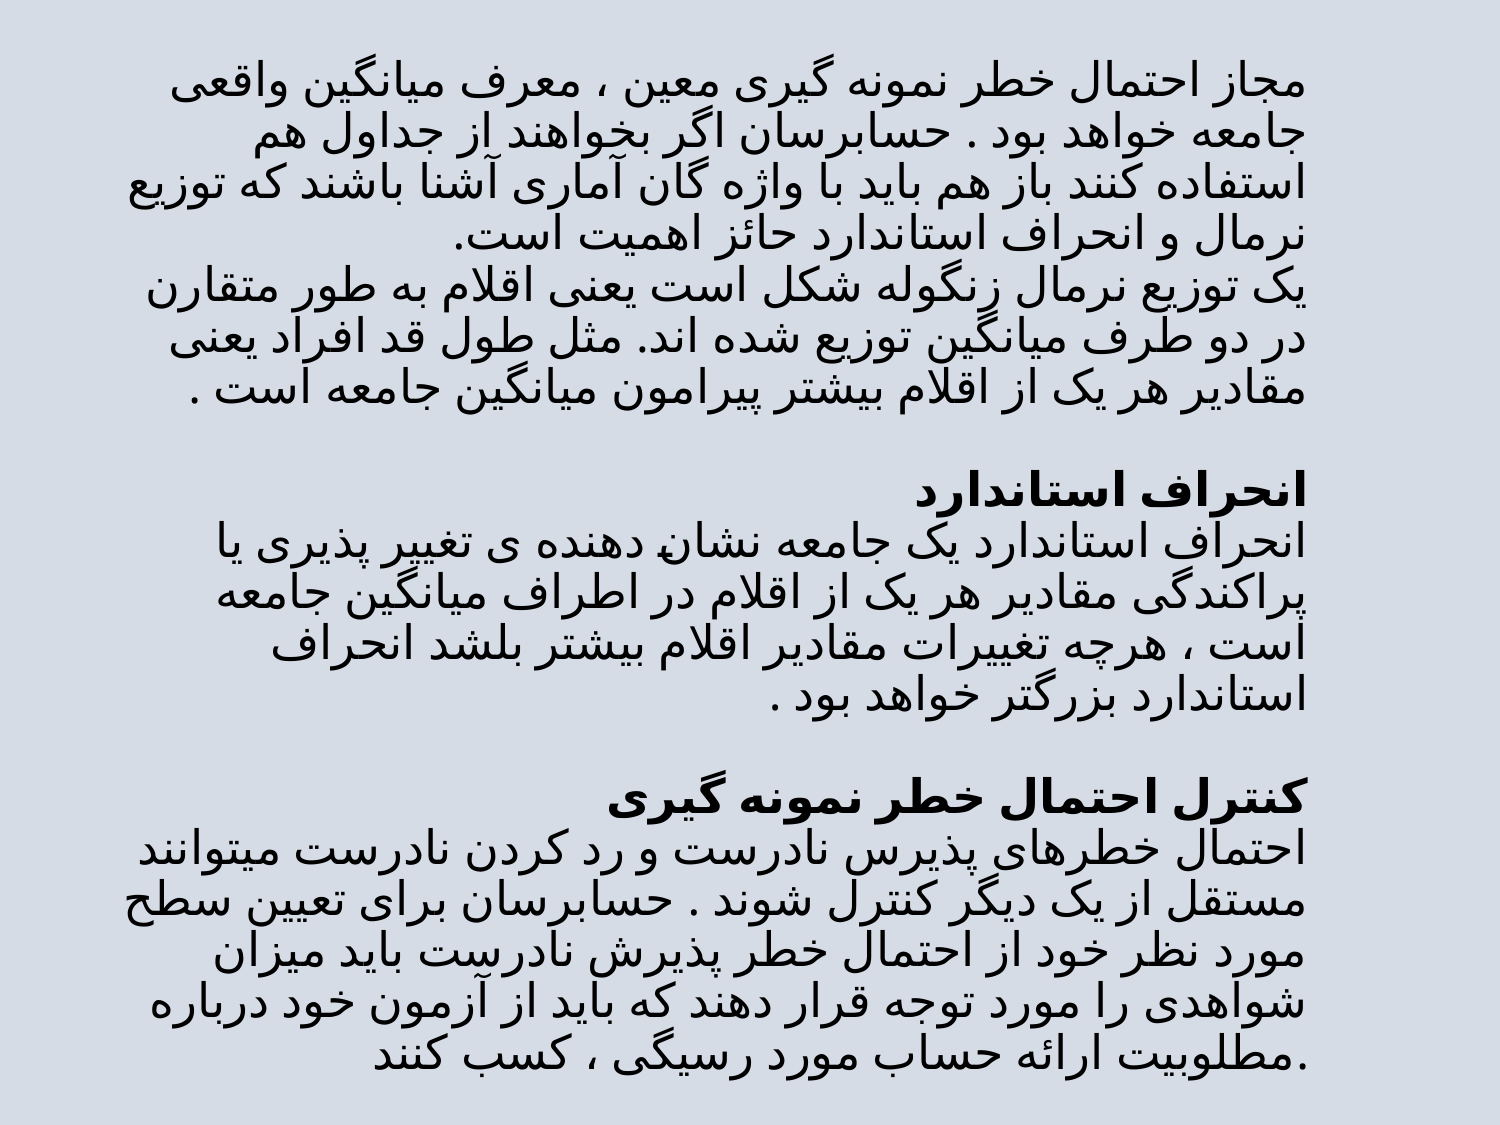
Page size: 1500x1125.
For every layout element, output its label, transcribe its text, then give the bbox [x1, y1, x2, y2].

title مجاز احتمال خطر نمونه گیری معین ، معرف میانگین واقعی جامعه خواهد بود . حسابرسان اگر بخواهند از جداول هم استفاده کنند باز هم باید با واژه گان آماری آشنا باشند که توزیع نرمال و انحراف استاندارد حائز اهمیت است. یک توزیع نرمال زنگوله شکل است یعنی اقلام به طور متقارن در دو طرف میانگین توزیع شده اند. مثل طول قد افراد یعنی مقادیر هر یک از اقلام بیشتر پیرامون میانگین جامعه است . انحراف استاندارد انحراف استاندارد یک جامعه نشان دهنده ی تغییر پذیری یا پراکندگی مقادیر هر یک از اقلام در اطراف میانگین جامعه است ، هرچه تغییرات مقادیر اقلام بیشتر بلشد انحراف استاندارد بزرگتر خواهد بود . کنترل احتمال خطر نمونه گیری احتمال خطرهای پذیرس نادرست و رد کردن نادرست میتوانند مستقل از یک دیگر کنترل شوند . حسابرسان برای تعیین سطح مورد نظر خود از احتمال خطر پذیرش نادرست باید میزان شواهدی را مورد توجه قرار دهند که باید از آزمون خود درباره مطلوبیت ارائه حساب مورد رسیگی ، کسب کنند. [75, 45, 1325, 1090]
